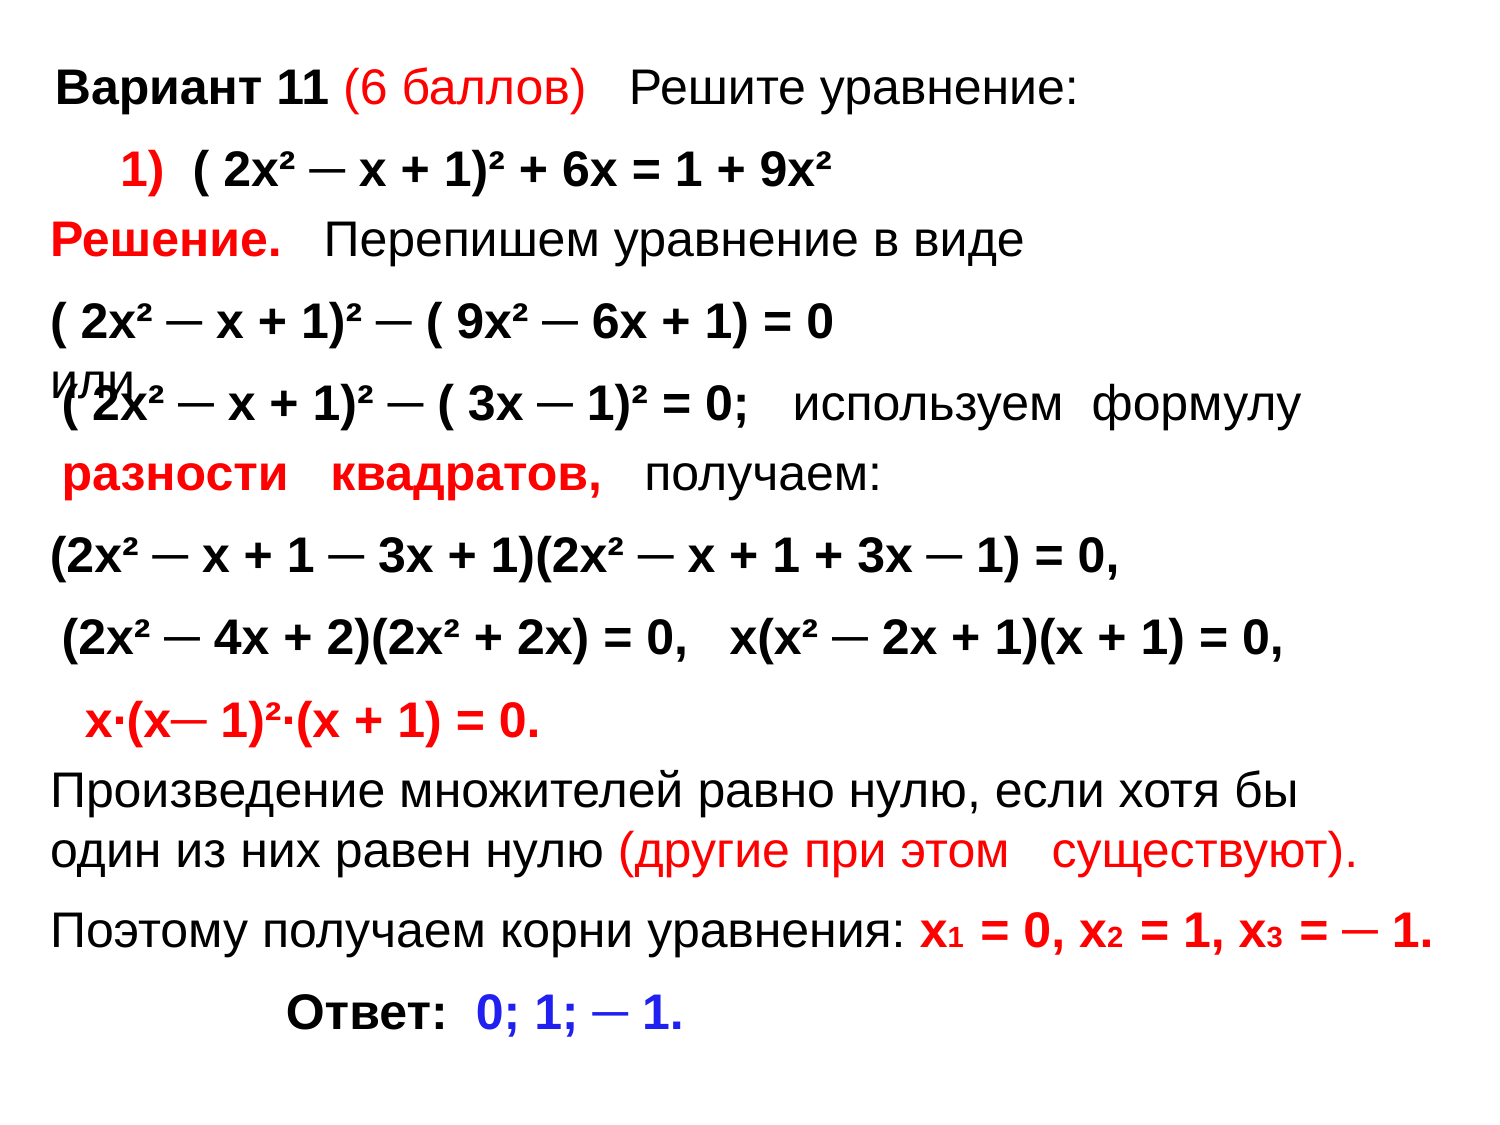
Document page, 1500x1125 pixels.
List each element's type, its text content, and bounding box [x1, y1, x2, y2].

text_box 1) ( 2х² ─ х + 1)² + 6х = 1 + 9х² [105, 128, 879, 199]
text_box х∙(х─ 1)²∙(х + 1) = 0. [70, 679, 586, 749]
text_box (2х² ─ х + 1 ─ 3х + 1)(2х² ─ х + 1 + 3х ─ 1) = 0, [35, 515, 1172, 591]
text_box ( 2х² ─ х + 1)² ─ ( 9х² ─ 6х + 1) = 0 или [35, 281, 961, 416]
text_box х(х² ─ 2х + 1)(х + 1) = 0, [714, 597, 1407, 673]
text_box разности квадратов, получаем: [46, 433, 1055, 509]
text_box Поэтому получаем корни уравнения: х1 = 0, х2 = 1, х3 = ─ 1. [35, 890, 1465, 966]
text_box Ответ: 0; 1; ─ 1. [270, 972, 699, 1048]
text_box Произведение множителей равно нулю, если хотя бы один из них равен нулю (другие при этом существуют). [35, 749, 1465, 885]
text_box Вариант 11 (6 баллов) Решите уравнение: [40, 46, 1094, 122]
text_box (2х² ─ 4х + 2)(2х² + 2х) = 0, [46, 597, 714, 673]
text_box Решение. Перепишем уравнение в виде [35, 199, 1442, 274]
text_box ( 2х² ─ х + 1)² ─ ( 3х ─ 1)² = 0; используем формулу [46, 363, 1465, 438]
